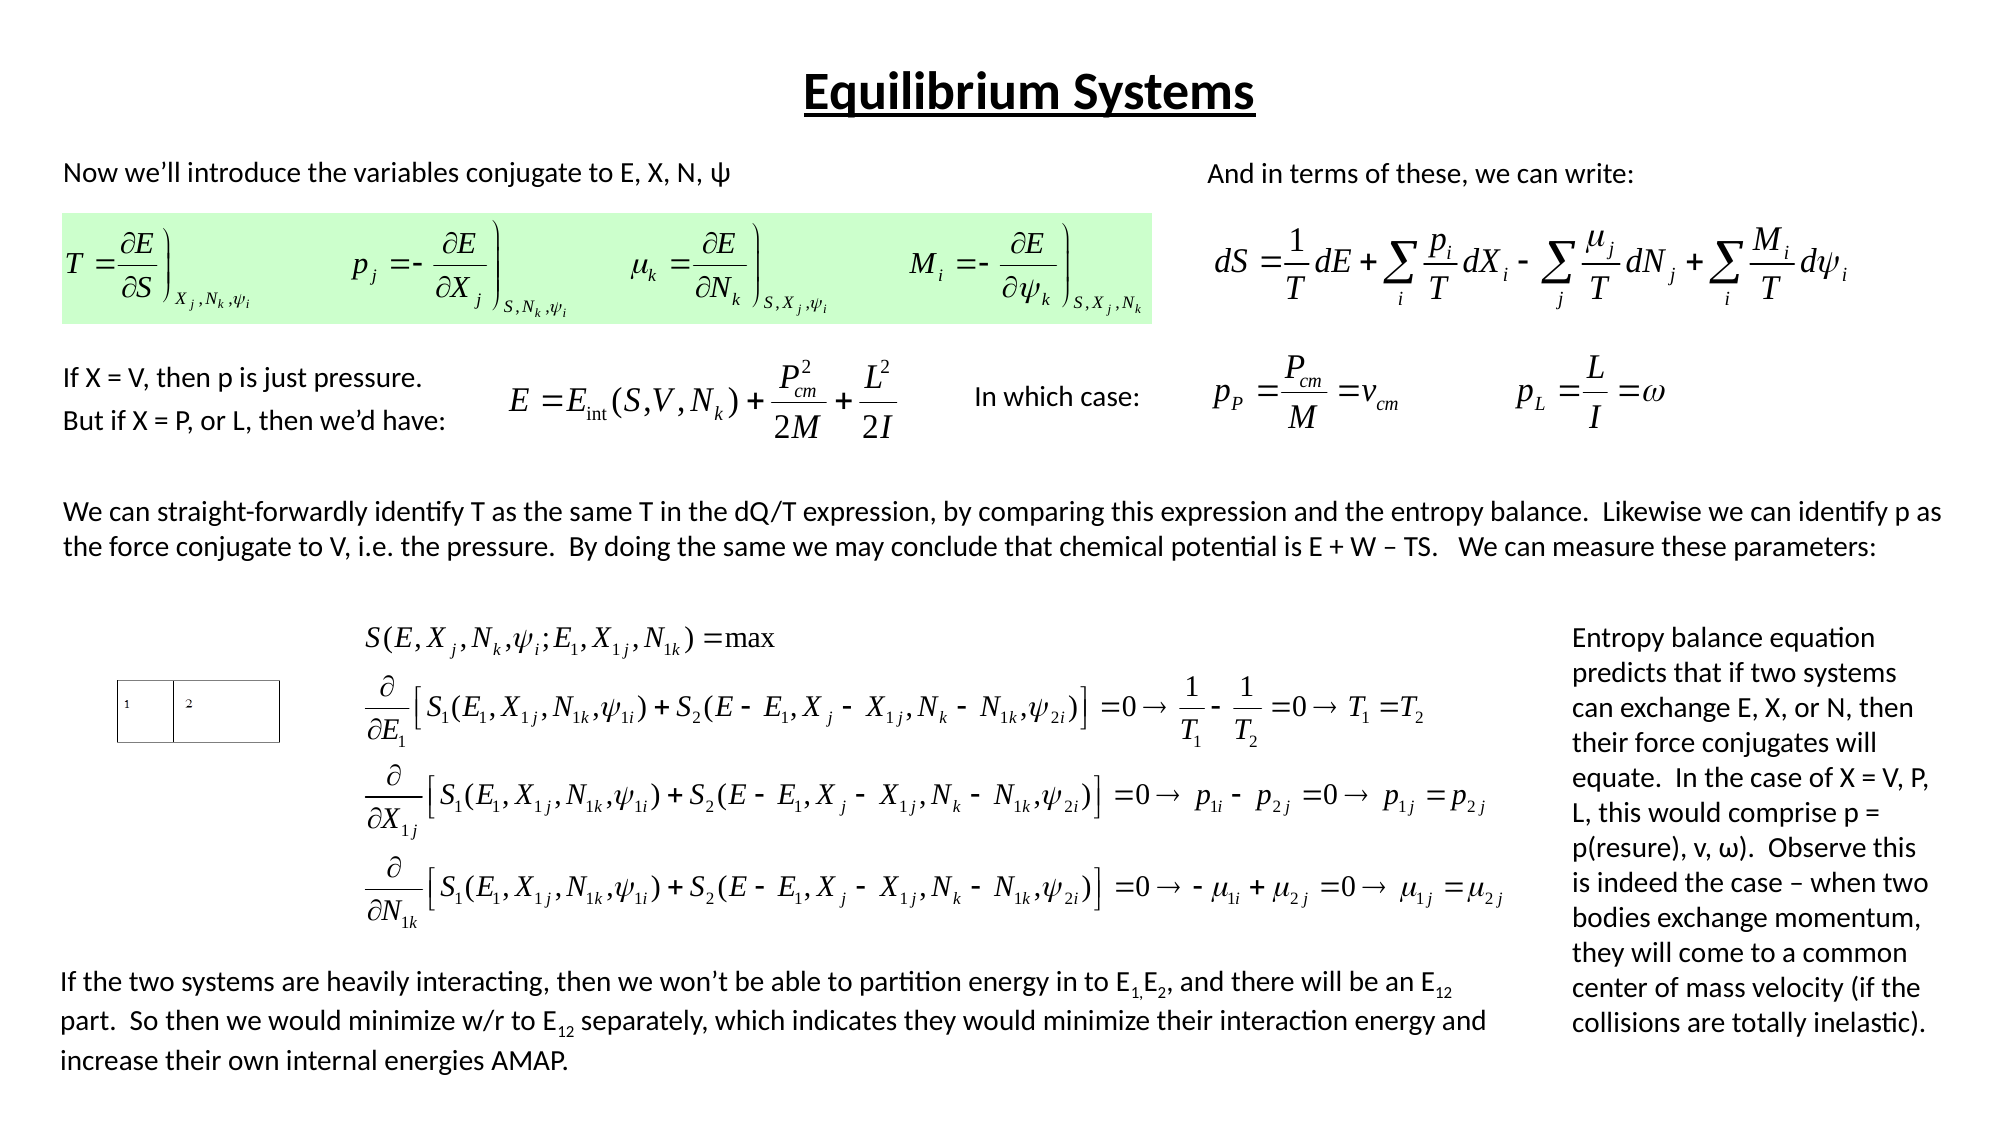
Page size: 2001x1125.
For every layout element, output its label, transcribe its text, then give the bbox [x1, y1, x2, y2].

text_box If X = V, then p is just pressure. But if X = P, or L, then we’d have: [48, 350, 486, 446]
text_box We can straight-forwardly identify T as the same T in the dQ/T expression, by comparing this expression and the entropy balance. Likewise we can identify p as the force conjugate to V, i.e. the pressure. By doing the same we may conclude that chemical potential is E + W – TS. We can measure these parameters: [48, 484, 1965, 570]
text_box In which case: [959, 369, 1174, 420]
text_box And in terms of these, we can write: [1192, 147, 1687, 198]
text_box If the two systems are heavily interacting, then we won’t be able to partition energy in to E1,E2, and there will be an E12 part. So then we would minimize w/r to E12 separately, which indicates they would minimize their interaction energy and increase their own internal energies AMAP. [45, 954, 1507, 1084]
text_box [61, 619, 325, 786]
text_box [61, 212, 1152, 324]
text_box Entropy balance equation predicts that if two systems can exchange E, X, or N, then their force conjugates will equate. In the case of X = V, P, L, this would comprise p = p(resure), v, ω). Observe this is indeed the case – when two bodies exchange momentum, they will come to a common center of mass velocity (if the collisions are totally inelastic). [1557, 610, 1952, 1046]
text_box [1209, 212, 1856, 317]
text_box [360, 619, 1508, 934]
text_box Equilibrium Systems [736, 17, 1324, 129]
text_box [1204, 346, 1670, 436]
text_box Now we’ll introduce the variables conjugate to E, X, N, ψ [48, 145, 769, 196]
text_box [503, 350, 904, 446]
